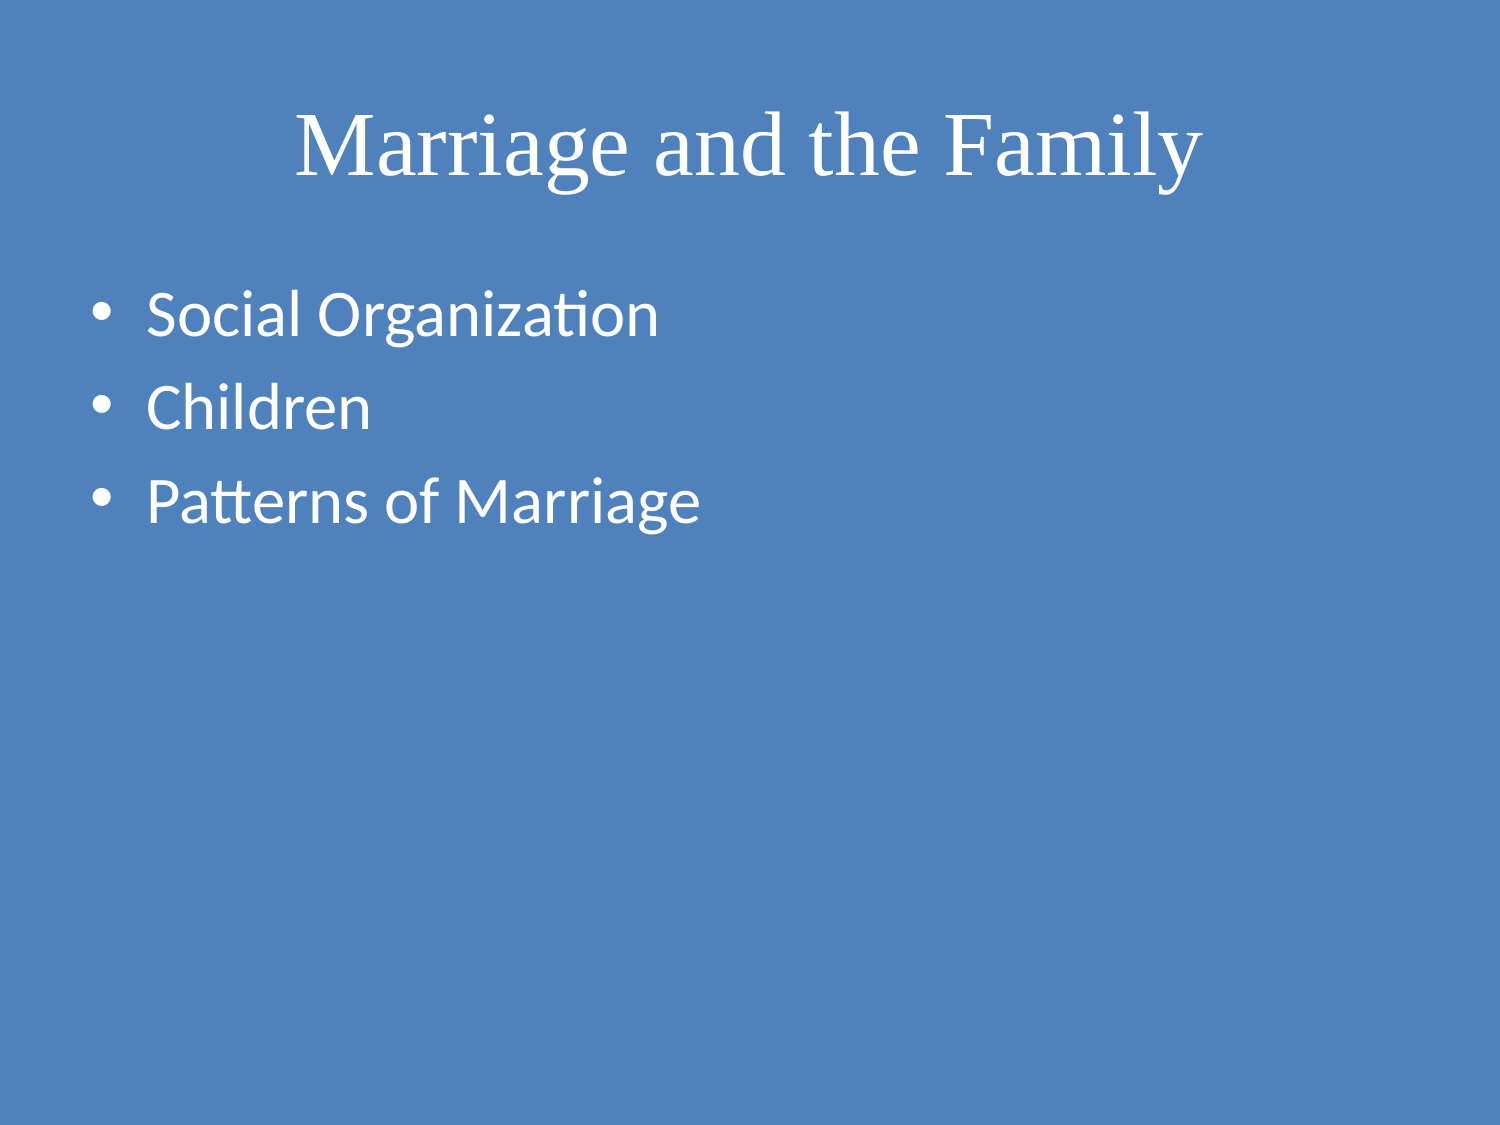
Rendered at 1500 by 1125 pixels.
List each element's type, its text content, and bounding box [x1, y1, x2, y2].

list Social Organization Children Patterns of Marriage [75, 262, 1425, 1005]
title Marriage and the Family [75, 45, 1425, 233]
